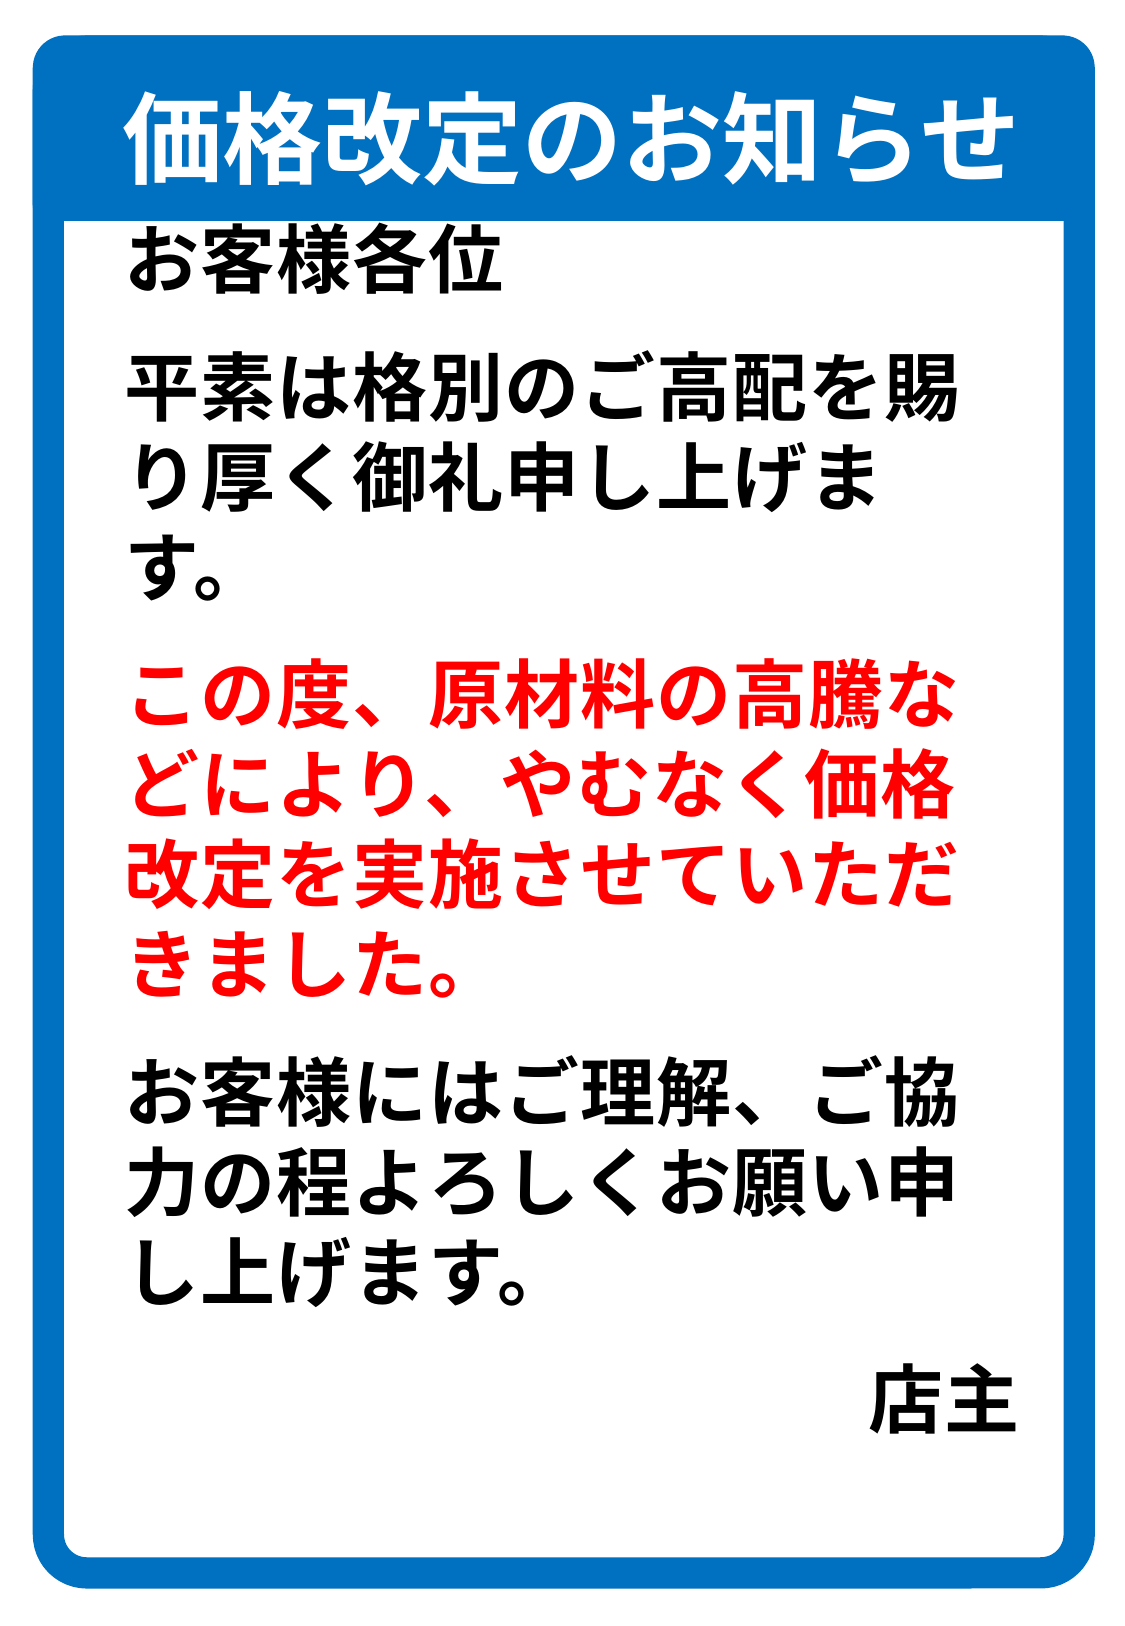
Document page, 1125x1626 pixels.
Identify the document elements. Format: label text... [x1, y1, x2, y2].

text_box [46, 207, 1082, 1576]
text_box 価格改定のお知らせ [72, 68, 1071, 204]
text_box [46, 48, 1082, 208]
text_box お客様各位 平素は格別のご高配を賜り厚く御礼申し上げます。 この度、原材料の高騰などにより、やむなく価格改定を実施させていただきました。 お客様にはご理解、ご協力の程よろしくお願い申し上げます。 店主 [109, 205, 1035, 1451]
